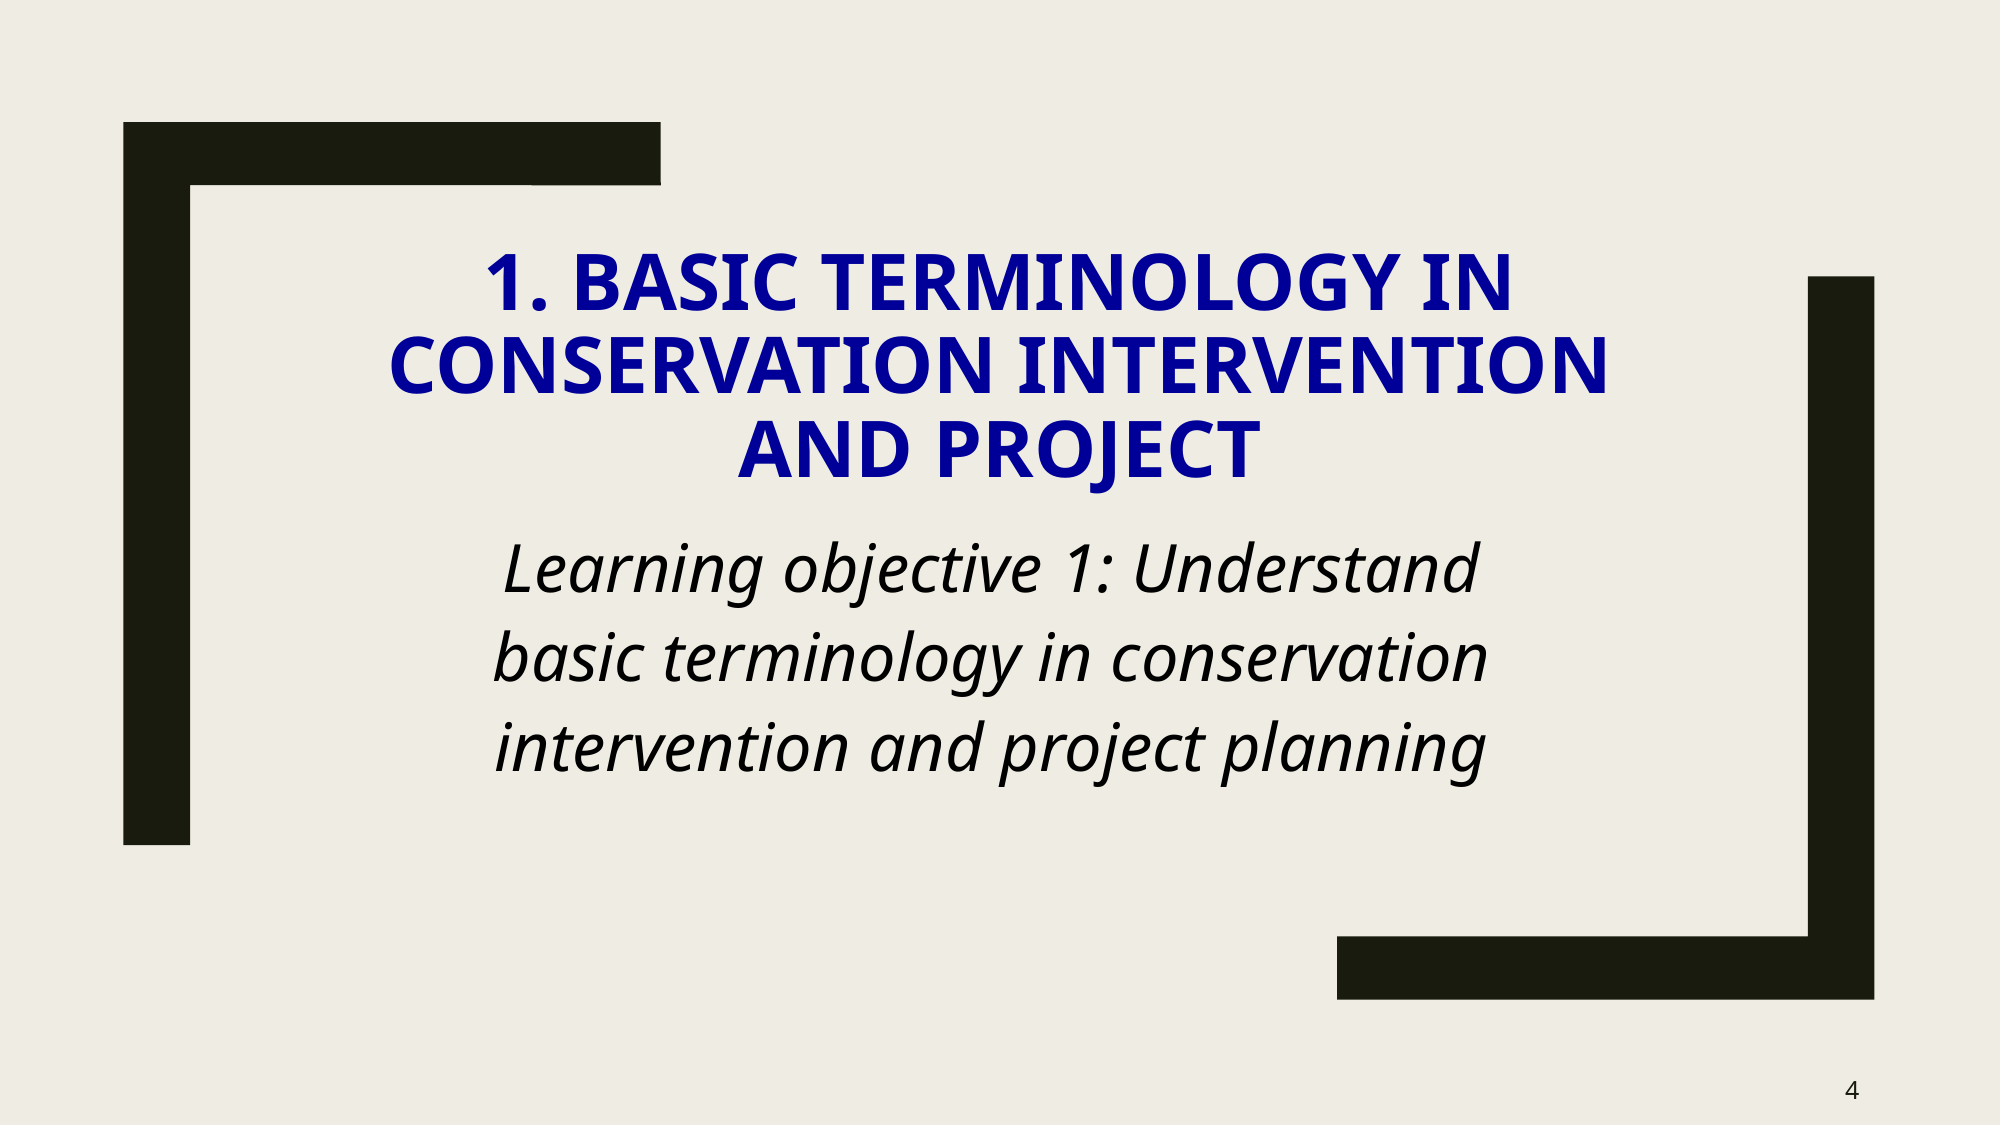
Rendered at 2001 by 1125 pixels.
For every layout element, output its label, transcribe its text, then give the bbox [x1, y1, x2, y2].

slide_number 4 [1612, 1058, 1875, 1125]
title 1. Basic terminology in conservation intervention and Project [314, 235, 1686, 502]
subtitle Learning objective 1: Understand basic terminology in conservation intervention and project planning [431, 508, 1553, 803]
